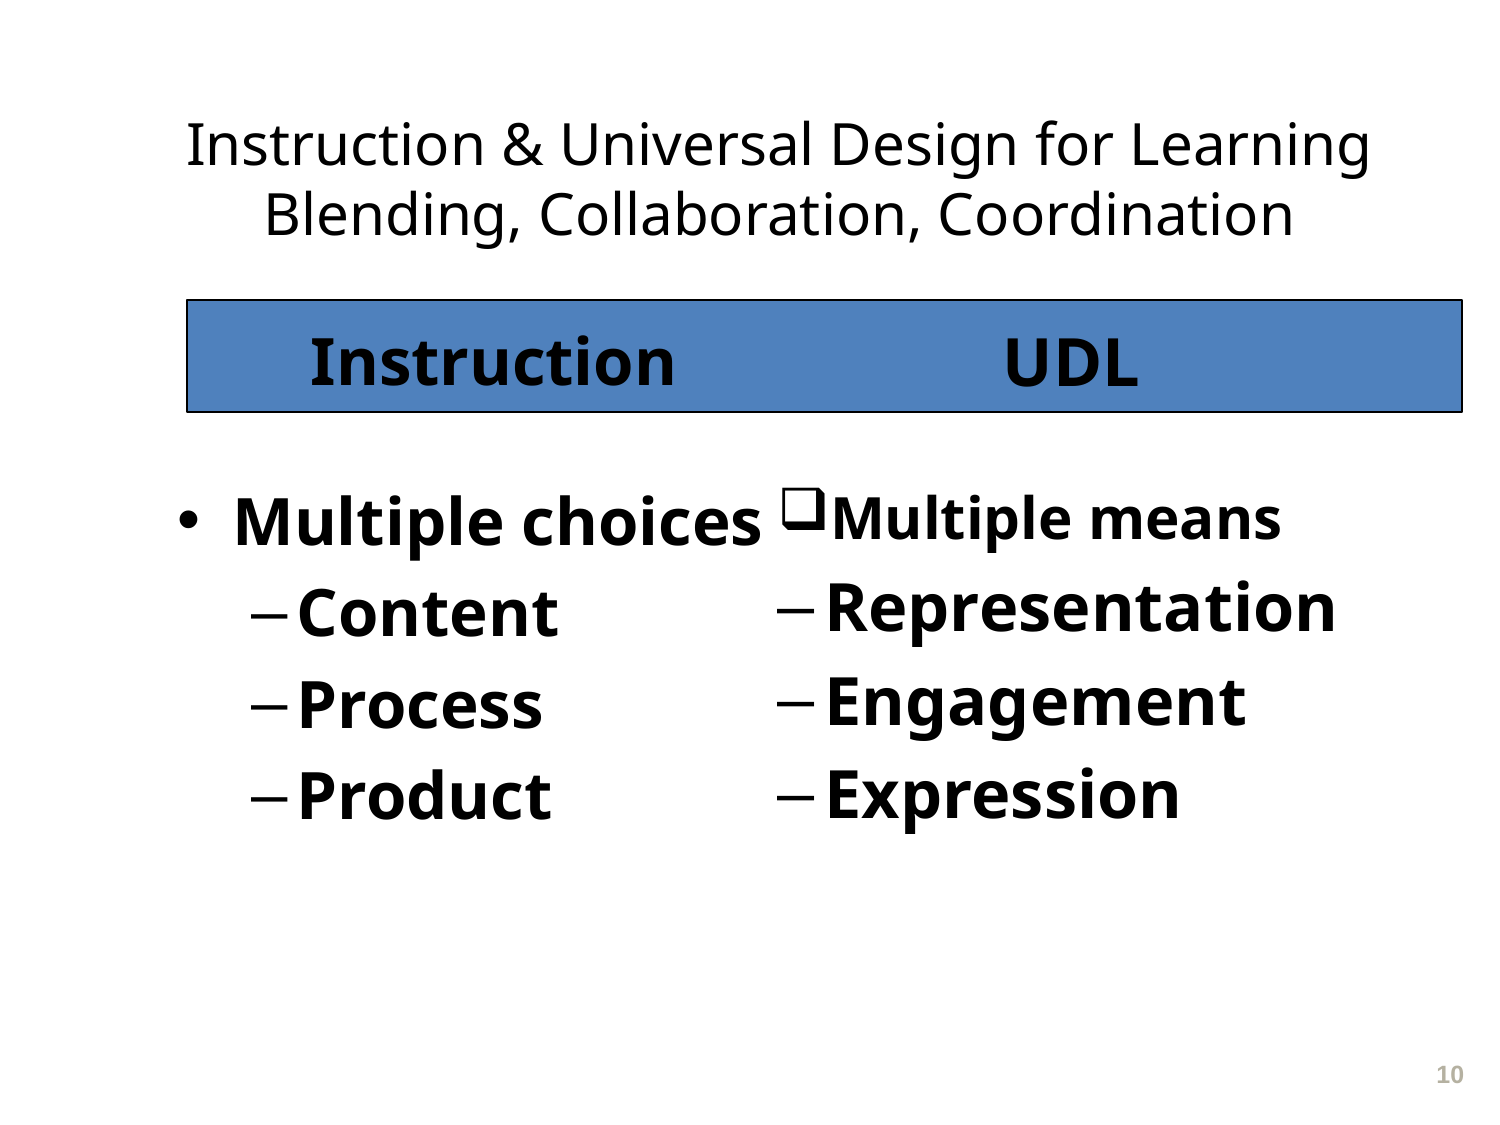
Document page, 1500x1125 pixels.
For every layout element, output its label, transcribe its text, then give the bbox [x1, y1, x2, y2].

list Instruction Multiple choices Content Process Product [162, 312, 687, 844]
text_box [187, 299, 1463, 413]
slide_number 10 [1413, 1034, 1488, 1113]
text_box Instruction & Universal Design for Learning Blending, Collaboration, Coordination [171, 99, 1388, 255]
list UDL Multiple means Representation Engagement Expression [687, 312, 1456, 845]
